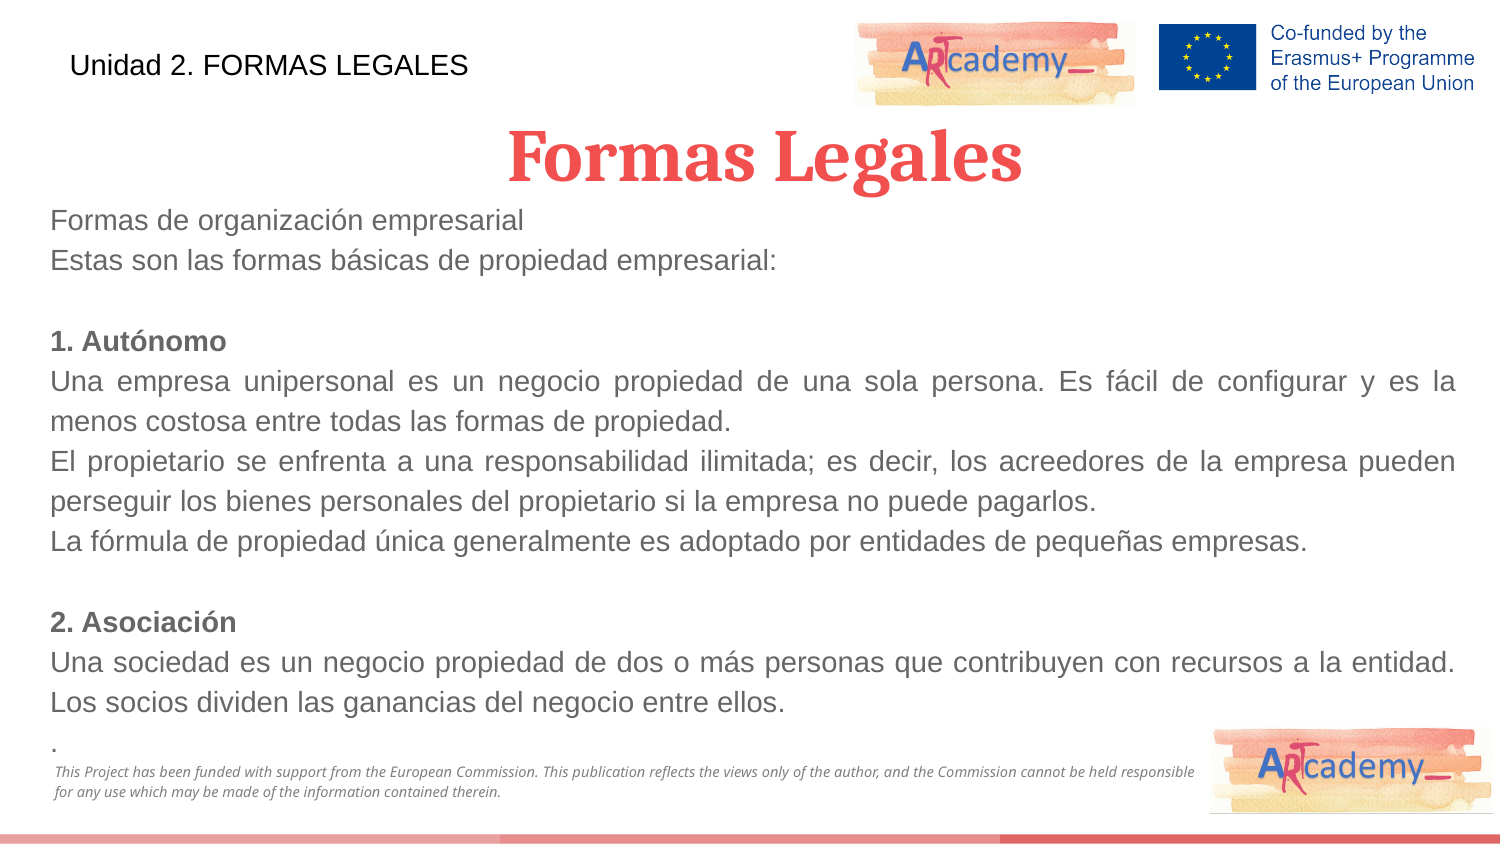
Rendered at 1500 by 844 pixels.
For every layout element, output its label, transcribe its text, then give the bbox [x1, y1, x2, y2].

picture [1210, 709, 1493, 844]
title Formas Legales [180, 4, 1352, 181]
list Formas de organización empresarial Estas son las formas básicas de propiedad empresarial: 1. Autónomo Una empresa unipersonal es un negocio propiedad de una sola persona. Es fácil de configurar y es la menos costosa entre todas las formas de propiedad. El propietario se enfrenta a una responsabilidad ilimitada; es decir, los acreedores de la empresa pueden perseguir los bienes personales del propietario si la empresa no puede pagarlos. La fórmula de propiedad única generalmente es adoptado por entidades de pequeñas empresas. 2. Asociación Una sociedad es un negocio propiedad de dos o más personas que contribuyen con recursos a la entidad. Los socios dividen las ganancias del negocio entre ellos. . [16, 181, 1474, 707]
picture [1158, 24, 1474, 94]
picture [854, 2, 1137, 138]
text_box This Project has been funded with support from the European Commission. This publication reflects the views only of the author, and the Commission cannot be held responsible for any use which may be made of the information contained therein. [39, 754, 1205, 799]
text_box Unidad 2. FORMAS LEGALES [54, 39, 533, 89]
